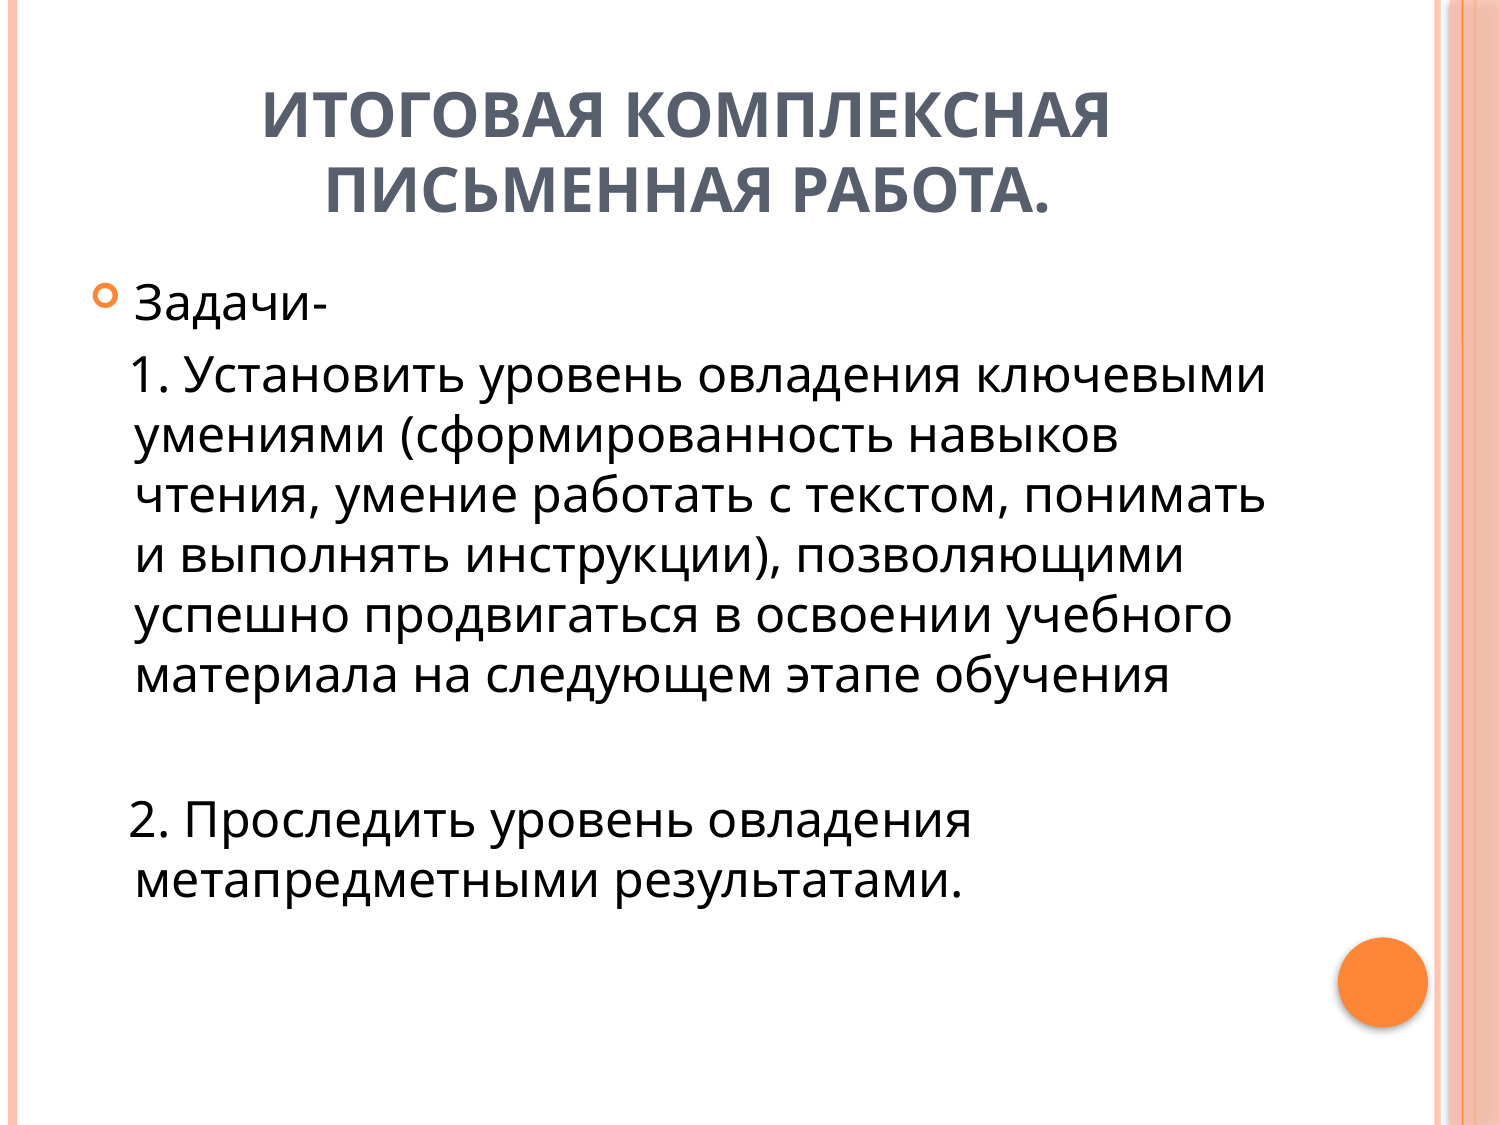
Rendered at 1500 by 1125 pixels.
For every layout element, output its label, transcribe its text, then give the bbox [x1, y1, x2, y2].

title Итоговая комплексная письменная работа. [75, 45, 1300, 233]
list Задачи- 1. Установить уровень овладения ключевыми умениями (сформированность навыков чтения, умение работать с текстом, понимать и выполнять инструкции), позволяющими успешно продвигаться в освоении учебного материала на следующем этапе обучения 2. Проследить уровень овладения метапредметными результатами. [75, 262, 1300, 1062]
